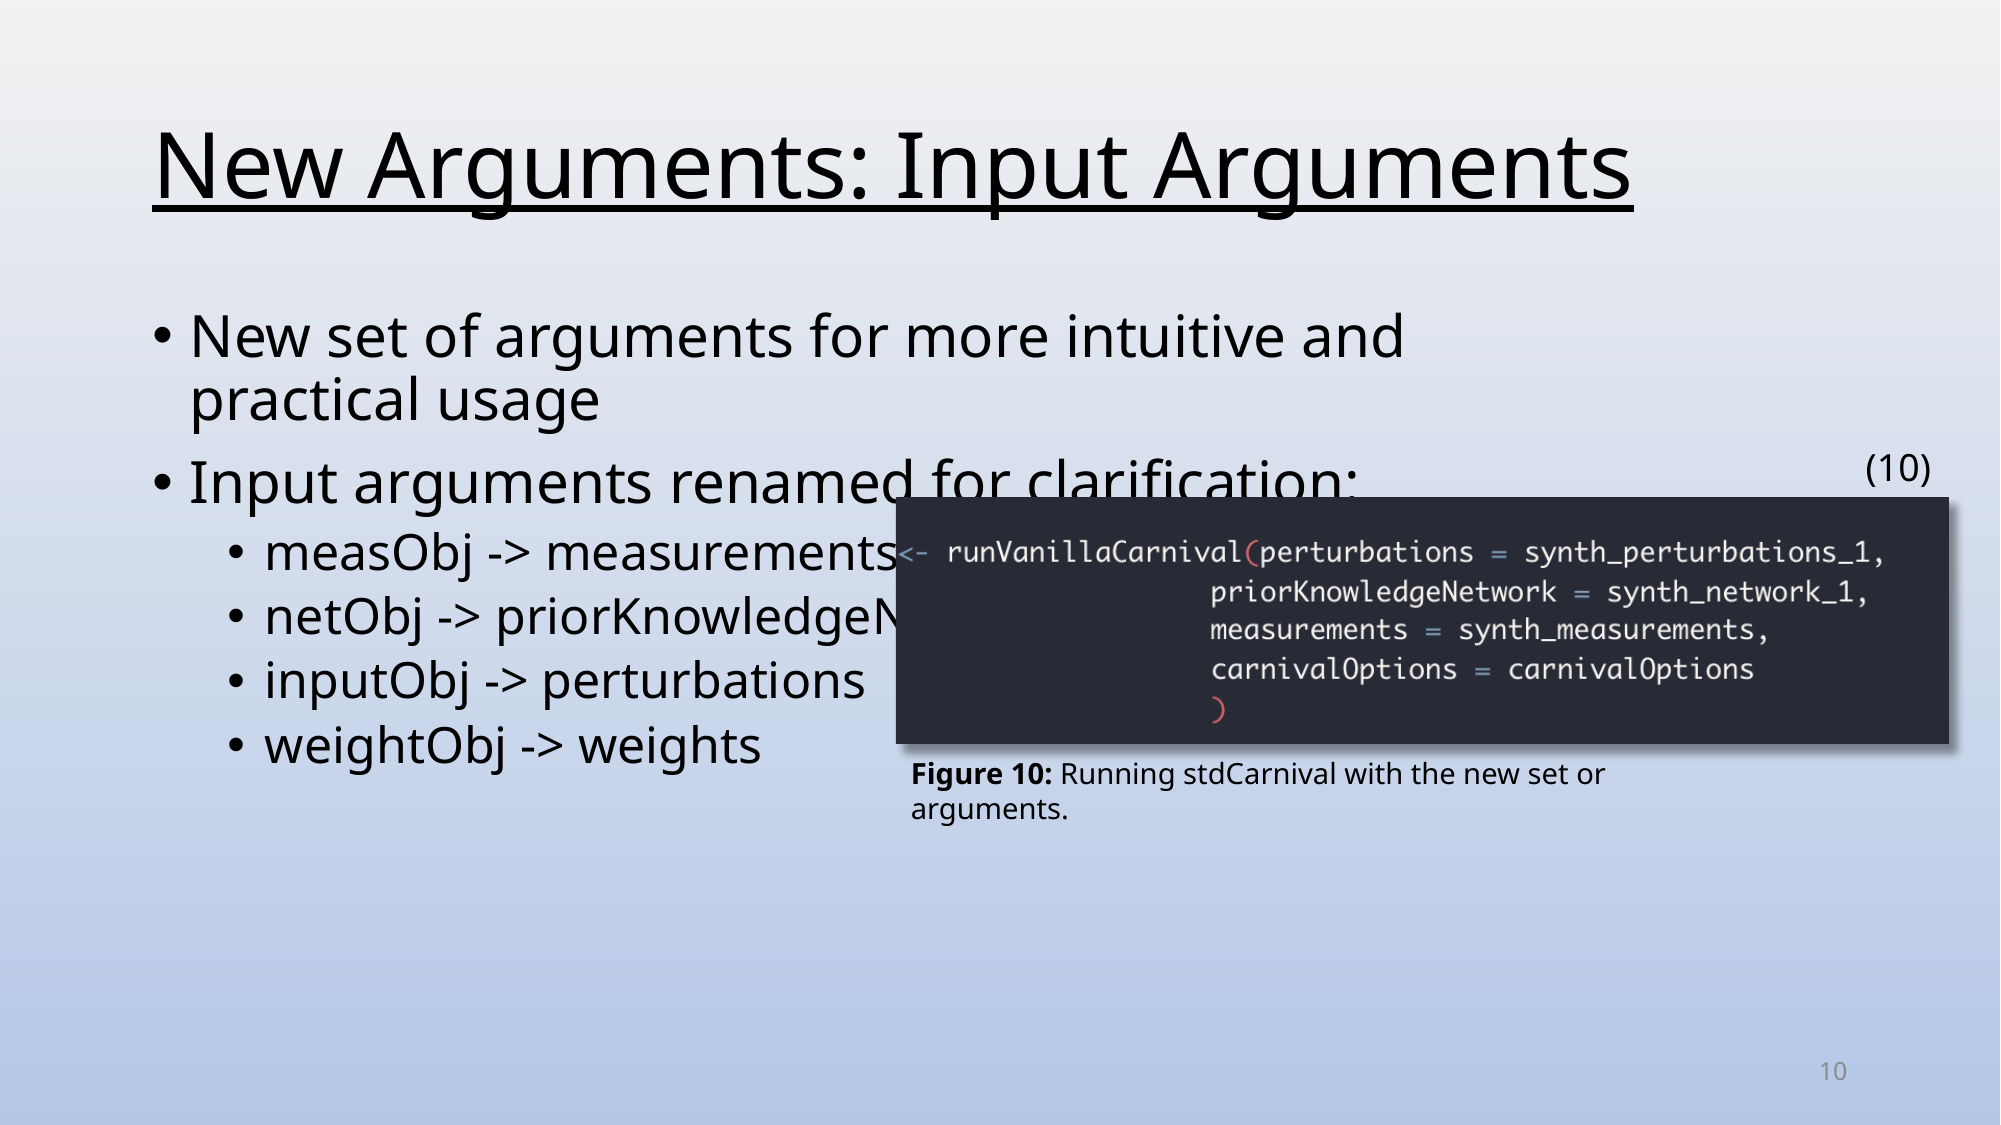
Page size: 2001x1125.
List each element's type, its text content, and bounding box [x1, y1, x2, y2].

title New Arguments: Input Arguments [137, 59, 1863, 278]
text_box (10) [1850, 436, 1949, 497]
list New set of arguments for more intuitive and practical usage Input arguments renamed for clarification: measObj -> measurements netObj -> priorKnowledgeNetwork inputObj -> perturbations weightObj -> weights [137, 299, 1479, 1014]
slide_number 10 [1412, 1042, 1863, 1103]
text_box Figure 10: Running stdCarnival with the new set or arguments. [895, 748, 1696, 833]
picture [895, 497, 1949, 744]
